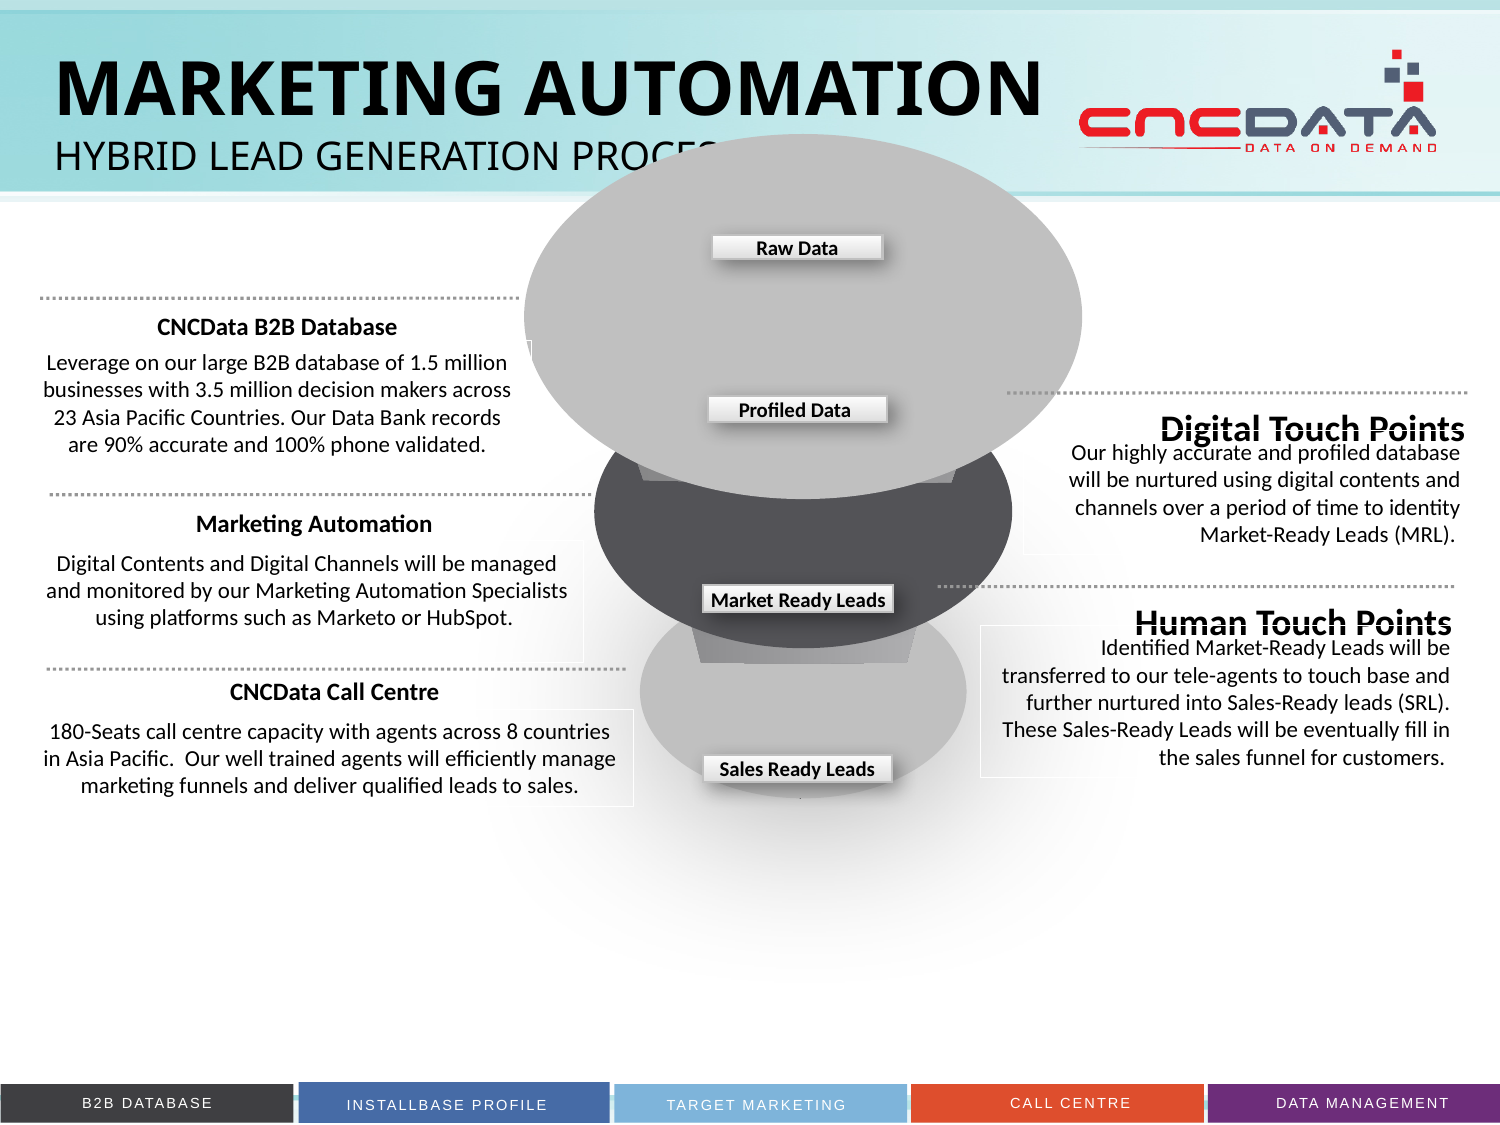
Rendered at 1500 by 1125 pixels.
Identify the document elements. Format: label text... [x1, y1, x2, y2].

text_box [23, 133, 1477, 799]
picture [0, 0, 1500, 202]
title MARKETING AUTOMATION Hybrid Lead Generation Process [38, 26, 1161, 132]
picture [294, 1095, 298, 1123]
picture [610, 1095, 614, 1123]
